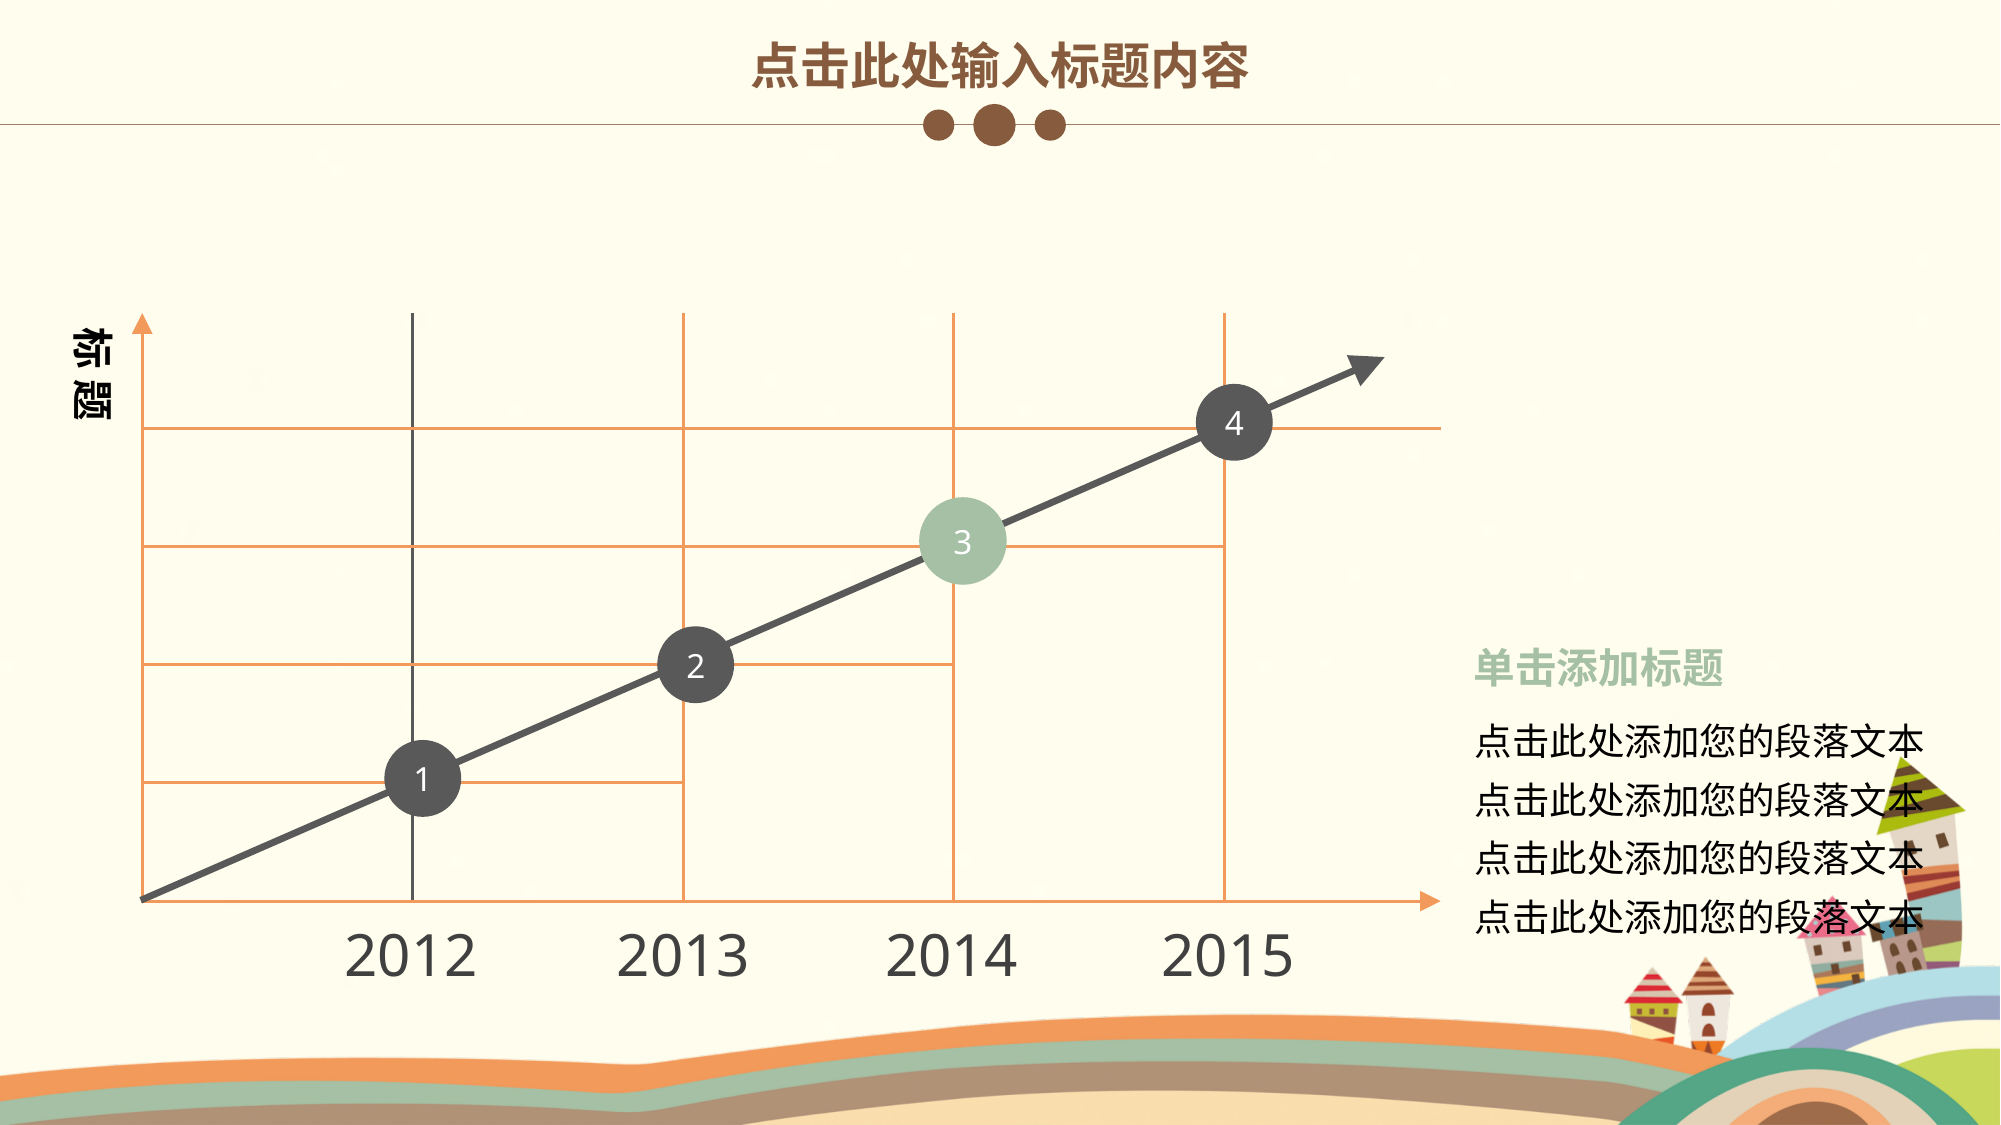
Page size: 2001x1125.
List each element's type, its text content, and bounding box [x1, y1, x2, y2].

text_box 点击此处输入标题内容 [735, 26, 1266, 102]
text_box 2013 [602, 910, 765, 996]
text_box 2015 [1147, 910, 1310, 996]
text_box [140, 357, 1385, 901]
picture [0, 125, 2000, 1125]
text_box 2012 [329, 910, 493, 996]
text_box 单击添加标题 [1458, 634, 1739, 700]
picture [0, 0, 2000, 124]
text_box 点击此处添加您的段落文本 点击此处添加您的段落文本 点击此处添加您的段落文本 点击此处添加您的段落文本 [1459, 697, 1940, 1005]
text_box 标 题 [45, 313, 127, 425]
text_box 2014 [870, 910, 1033, 996]
